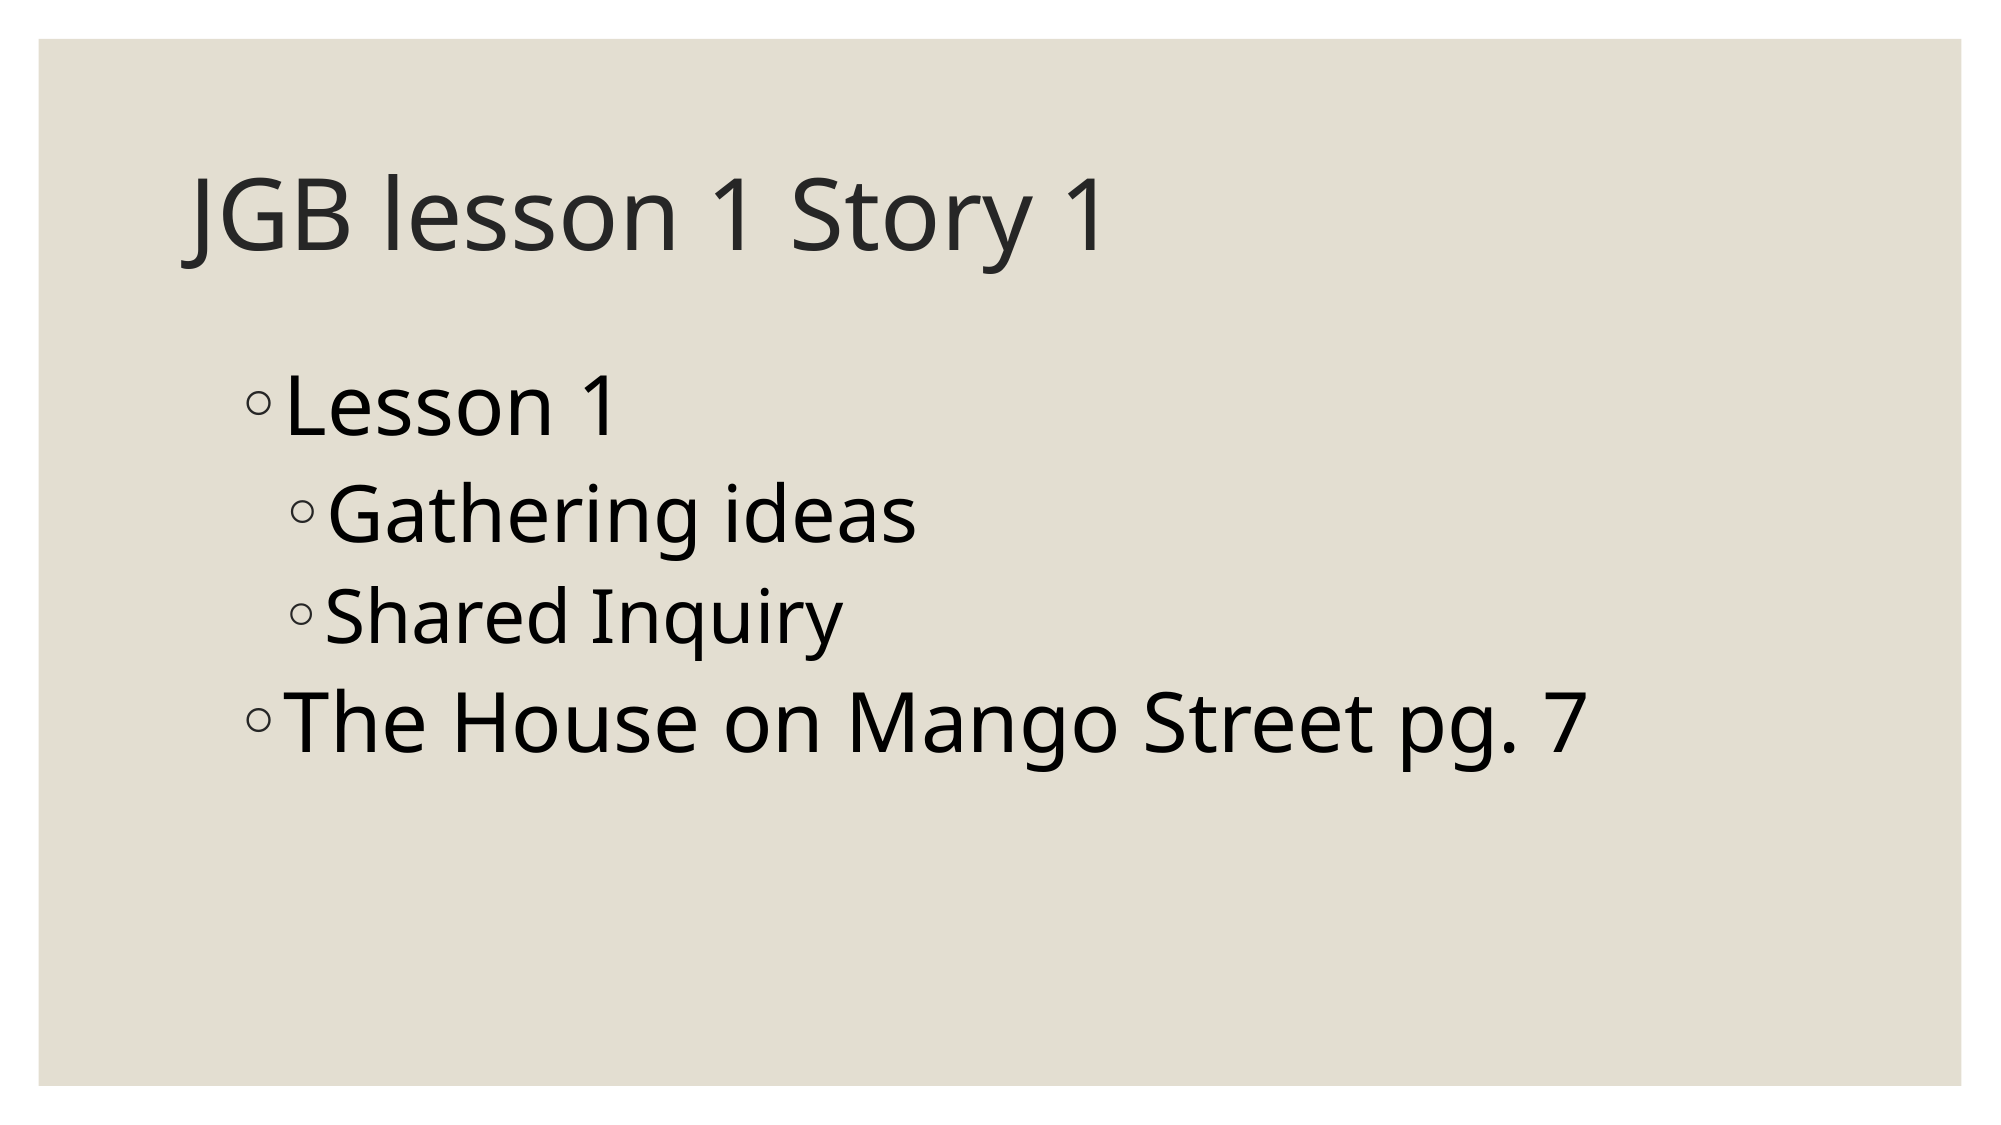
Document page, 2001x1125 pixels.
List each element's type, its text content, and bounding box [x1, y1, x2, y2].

list Lesson 1 Gathering ideas Shared Inquiry The House on Mango Street pg. 7 [174, 345, 1825, 990]
title JGB lesson 1 Story 1 [174, 105, 1825, 331]
